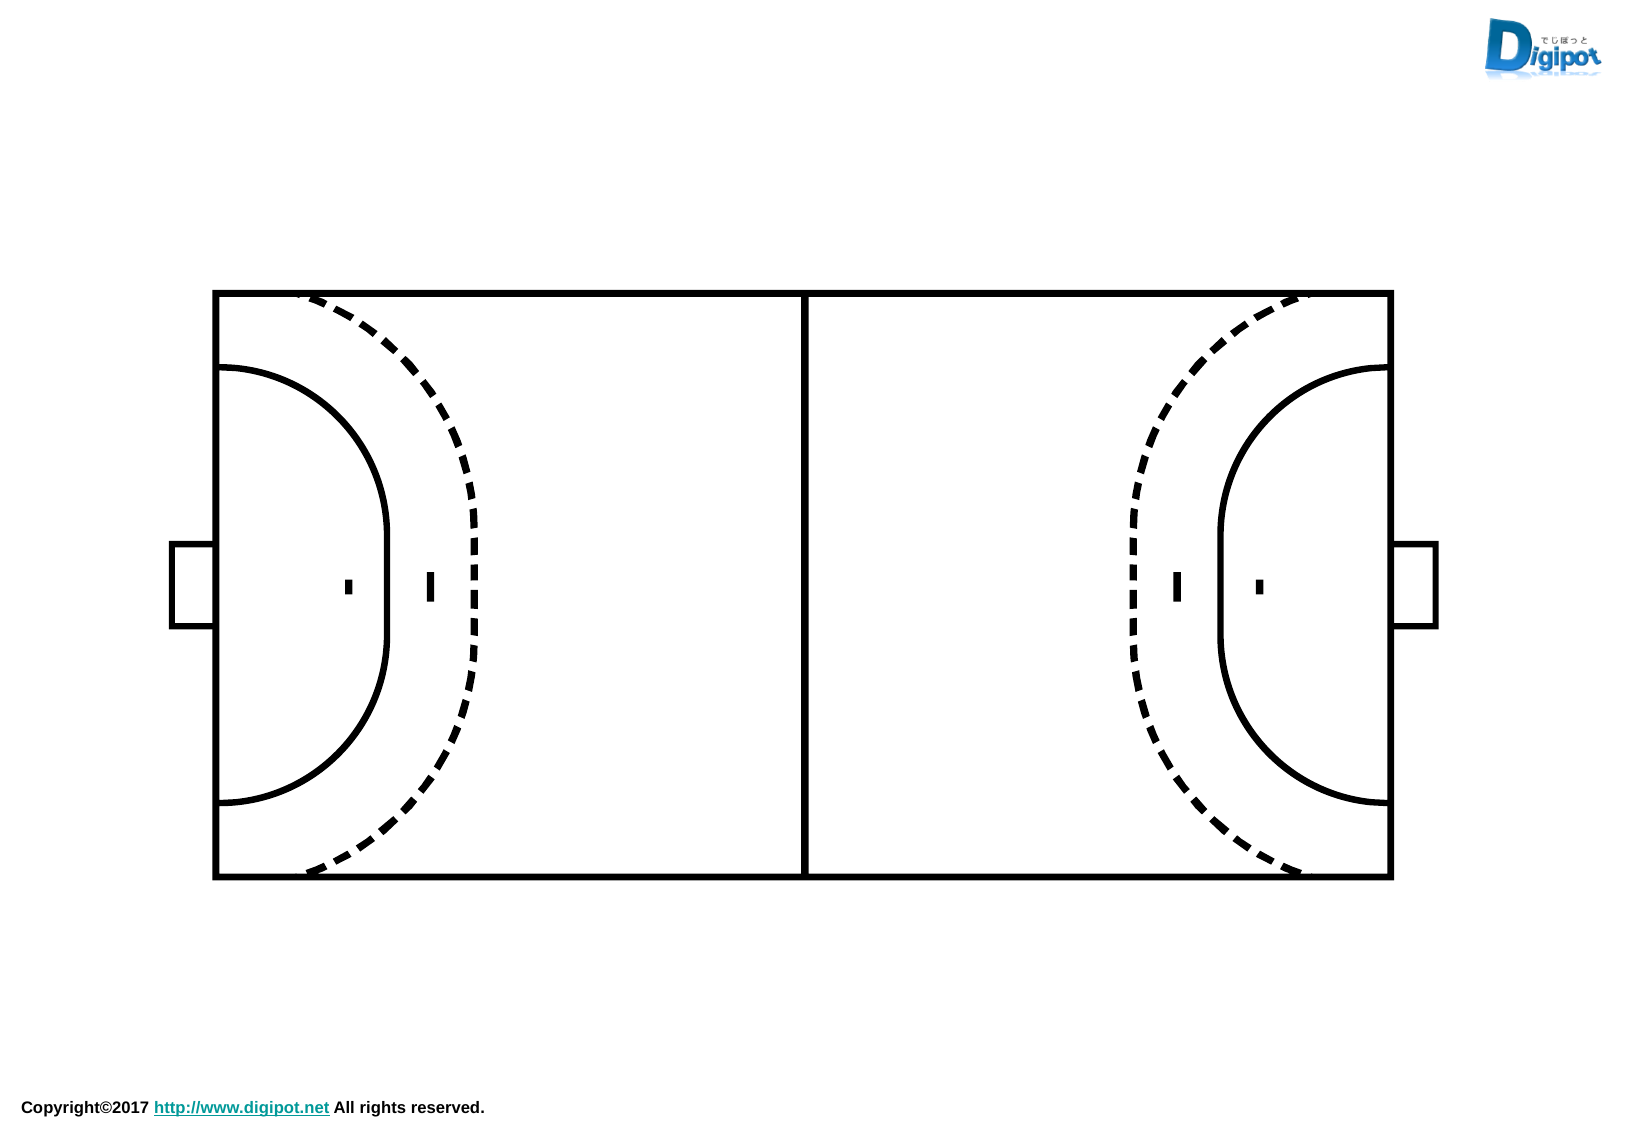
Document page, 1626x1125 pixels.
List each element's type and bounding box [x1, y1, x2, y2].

picture [1485, 18, 1602, 82]
text_box [168, 289, 1440, 881]
